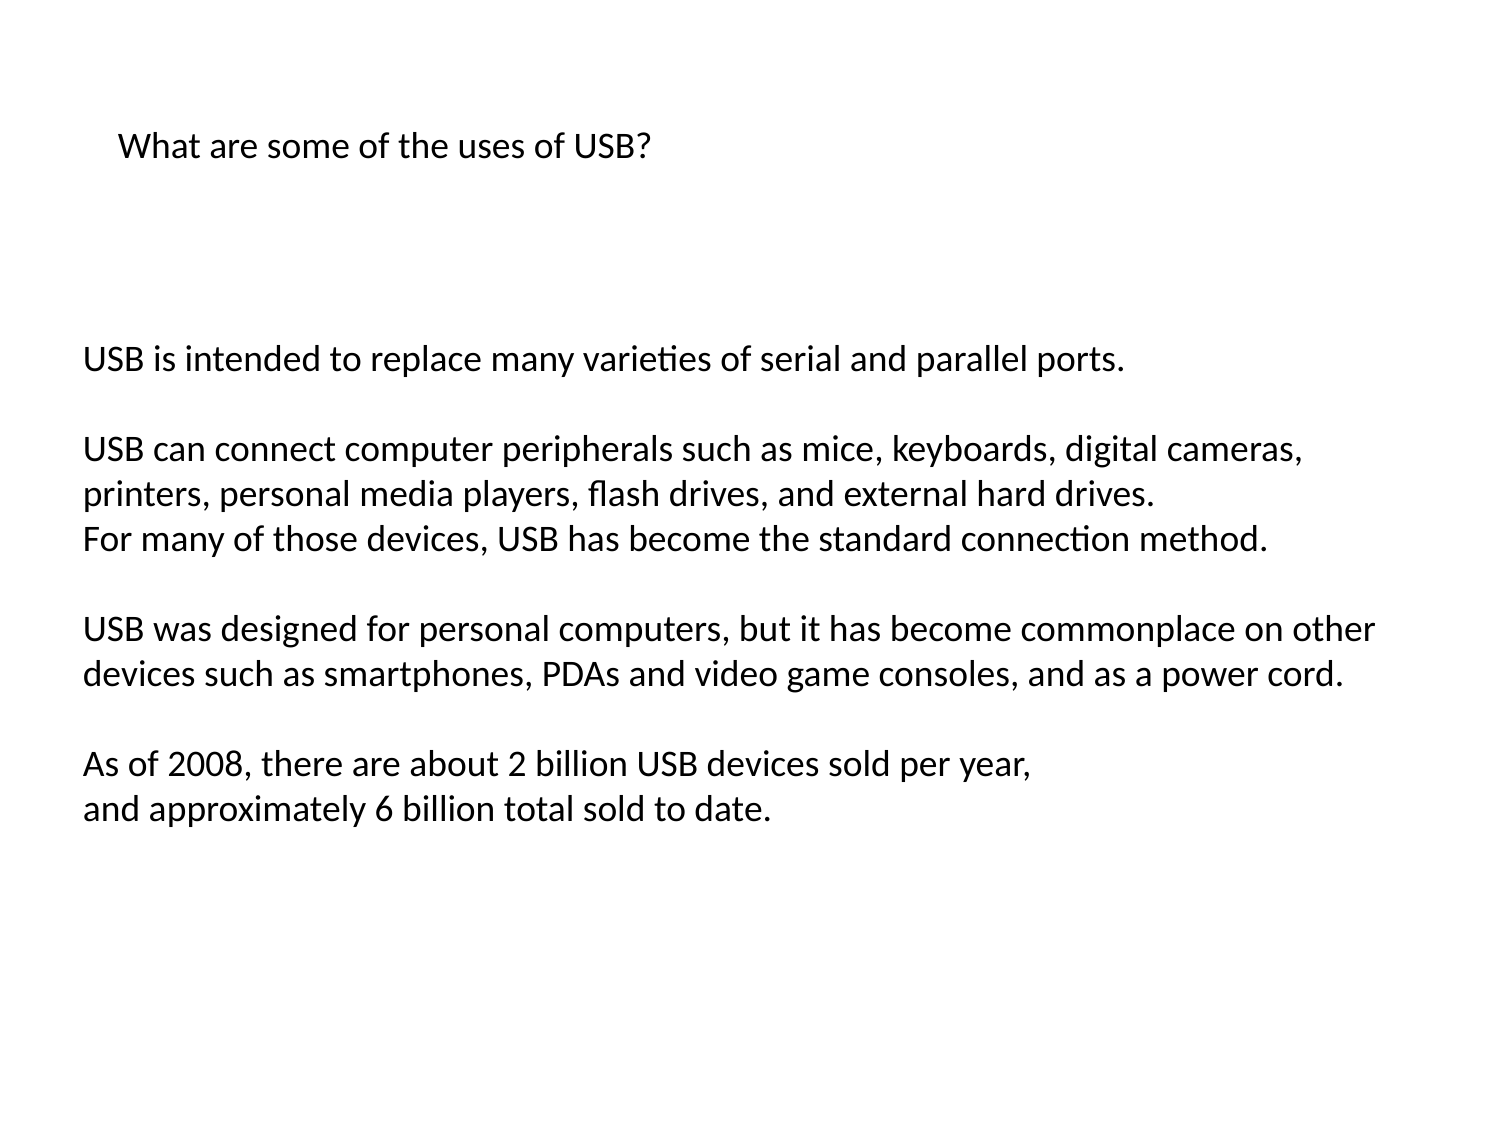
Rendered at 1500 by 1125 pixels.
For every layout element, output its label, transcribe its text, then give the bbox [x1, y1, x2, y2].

text_box USB is intended to replace many varieties of serial and parallel ports. USB can connect computer peripherals such as mice, keyboards, digital cameras, printers, personal media players, flash drives, and external hard drives. For many of those devices, USB has become the standard connection method. USB was designed for personal computers, but it has become commonplace on other devices such as smartphones, PDAs and video game consoles, and as a power cord. As of 2008, there are about 2 billion USB devices sold per year, and approximately 6 billion total sold to date. [68, 326, 1402, 836]
text_box What are some of the uses of USB? [103, 113, 669, 174]
